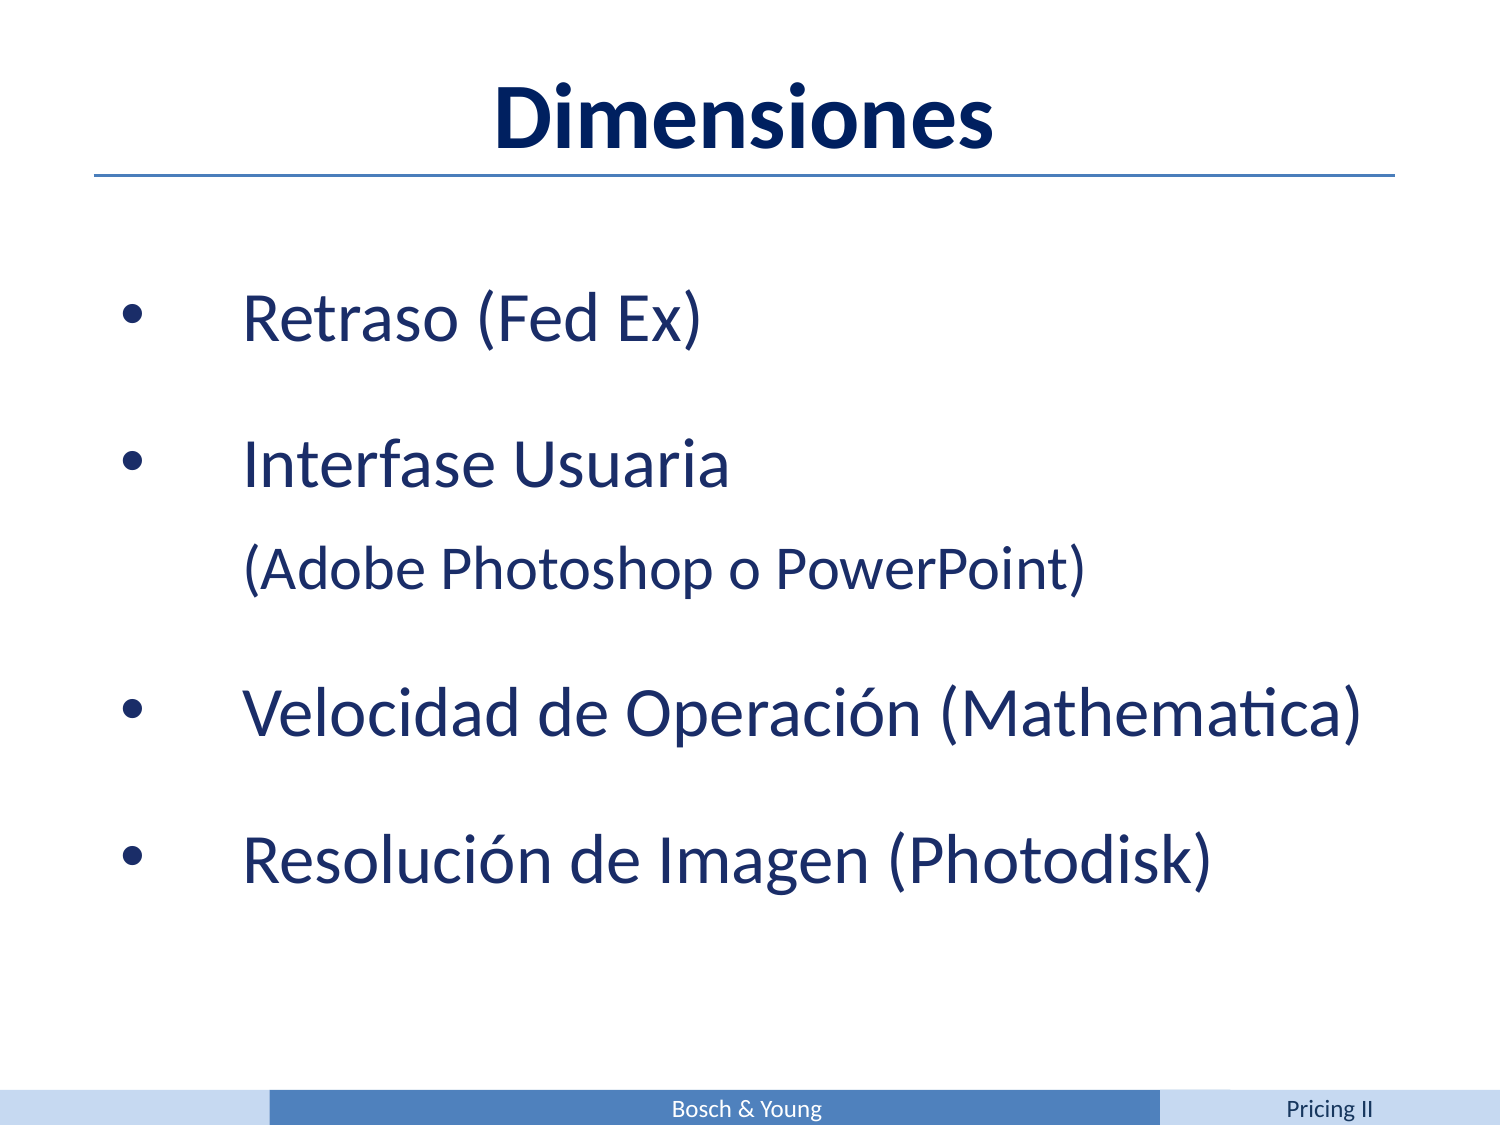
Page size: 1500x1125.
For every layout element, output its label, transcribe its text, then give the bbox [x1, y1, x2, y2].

text_box [0, 1088, 272, 1125]
text_box Retraso (Fed Ex) Interfase Usuaria (Adobe Photoshop o PowerPoint) Velocidad de Operación (Mathematica) Resolución de Imagen (Photodisk) [105, 246, 1383, 905]
text_box Dimensiones [58, 46, 1430, 175]
text_box Bosch & Young [272, 1088, 1158, 1125]
text_box Pricing II [1158, 1088, 1500, 1125]
